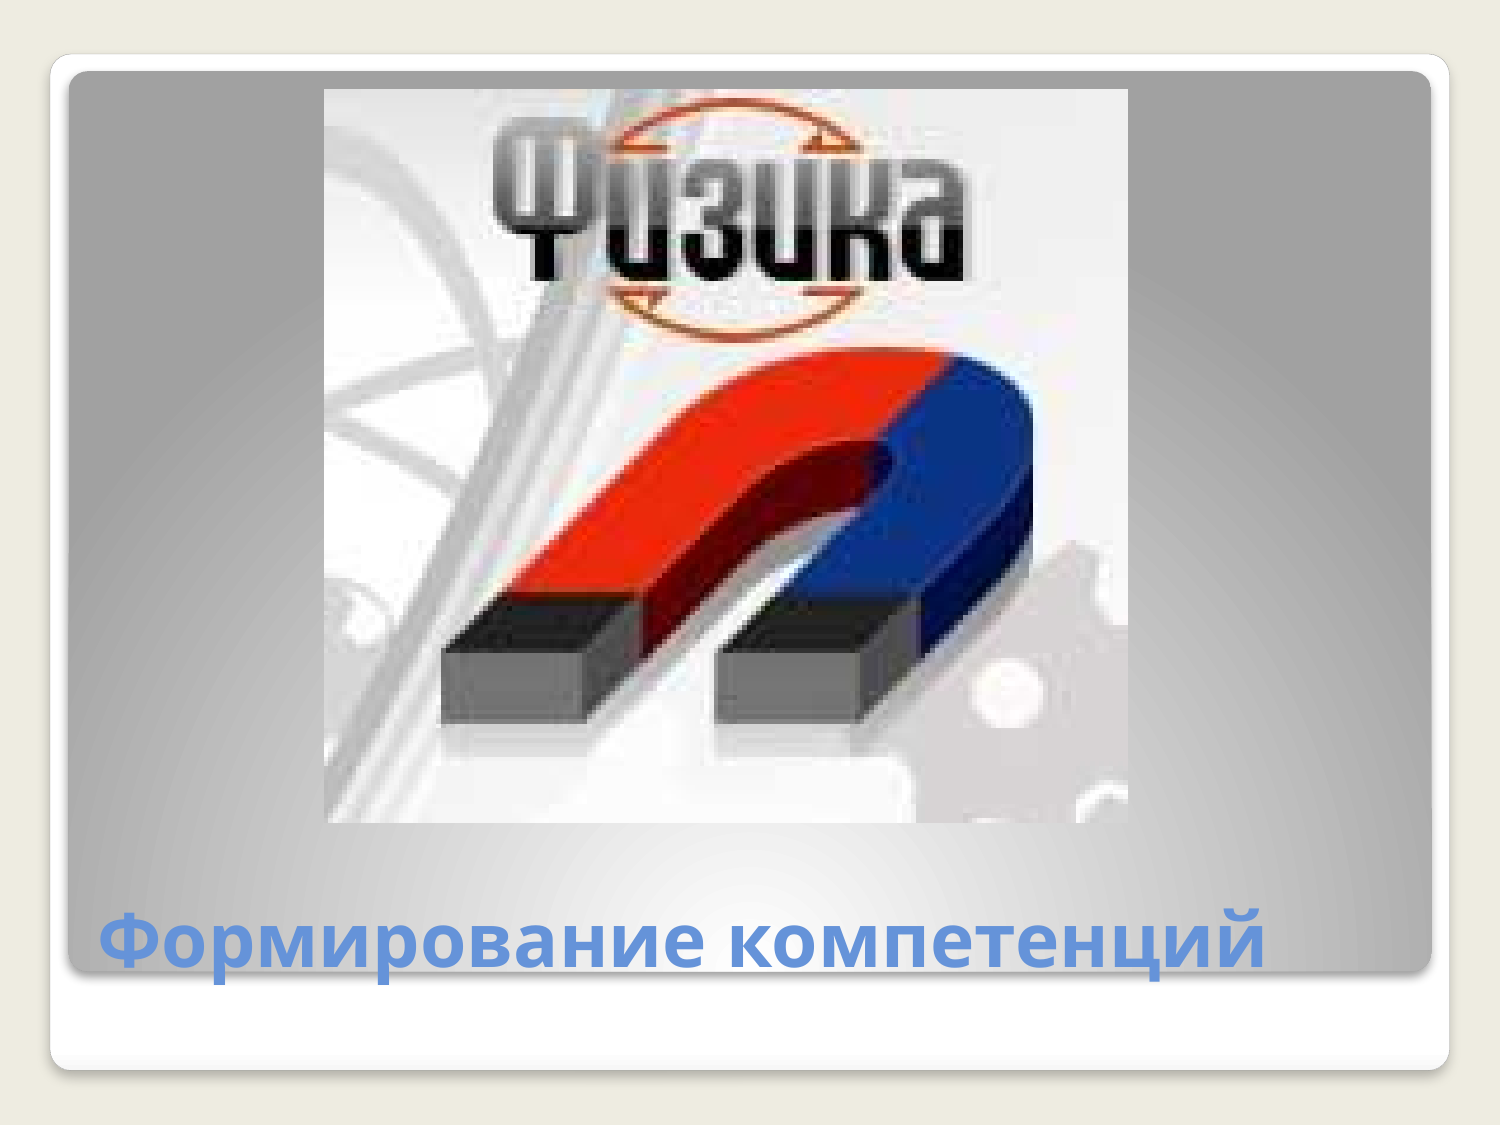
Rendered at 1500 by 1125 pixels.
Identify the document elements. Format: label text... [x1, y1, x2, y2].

title Формирование компетенций [82, 817, 1425, 990]
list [324, 89, 1129, 823]
